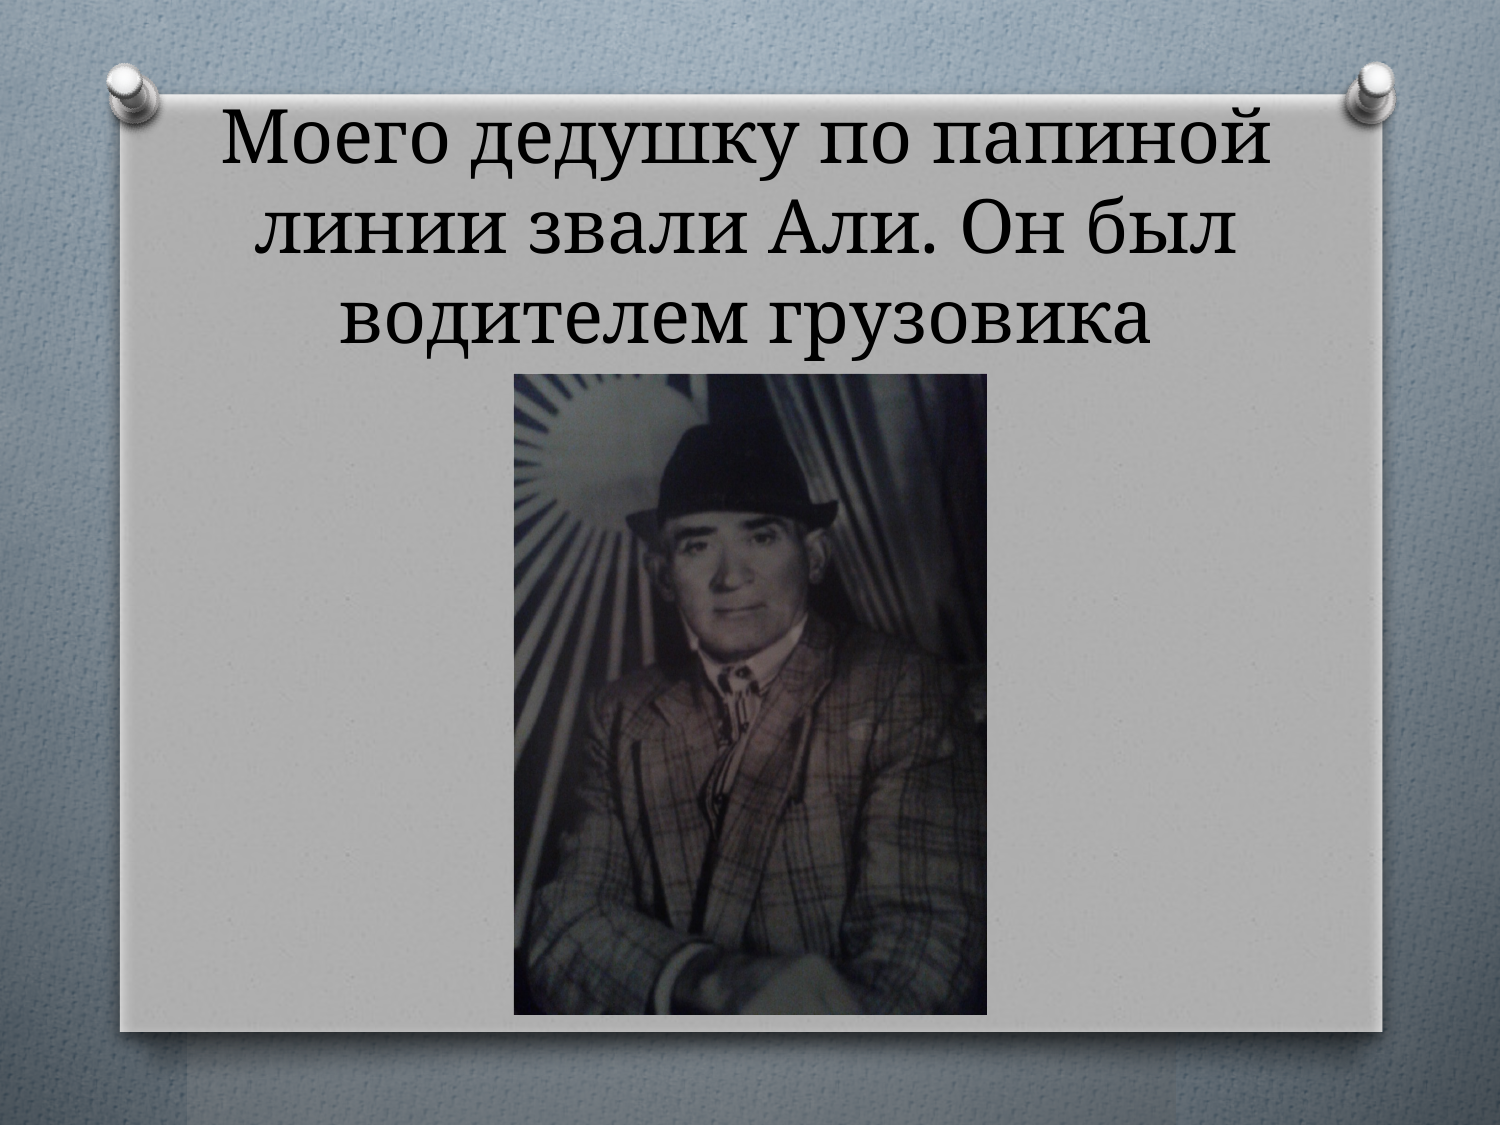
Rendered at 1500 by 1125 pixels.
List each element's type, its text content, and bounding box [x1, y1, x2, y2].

title Моего дедушку по папиной линии звали Али. Он был водителем грузовика [135, 125, 1358, 323]
picture [75, 29, 198, 142]
picture [1317, 35, 1439, 154]
picture [429, 374, 1071, 1015]
